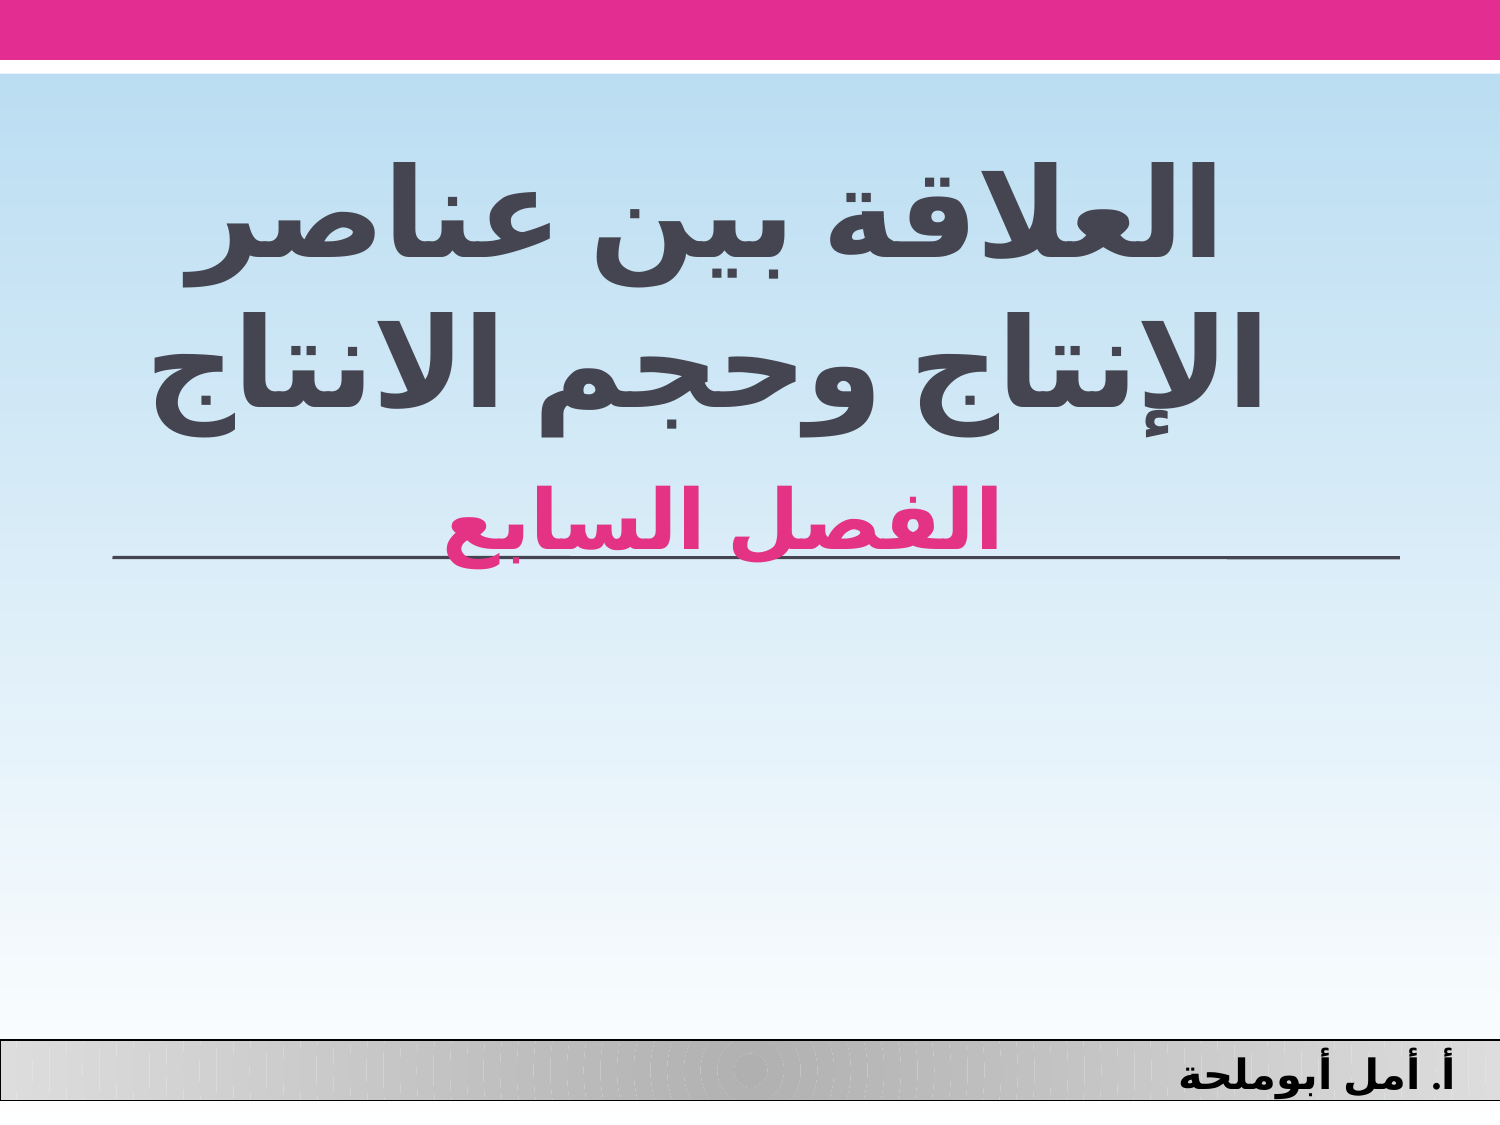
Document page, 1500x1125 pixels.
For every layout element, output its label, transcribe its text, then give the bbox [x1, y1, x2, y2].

title العلاقة بين عناصر الإنتاج وحجم الانتاج [85, 113, 1361, 452]
text_box الفصل السابع [253, 439, 1193, 594]
text_box أ. أمل أبوملحة [1163, 1040, 1471, 1105]
text_box [0, 1039, 1500, 1101]
